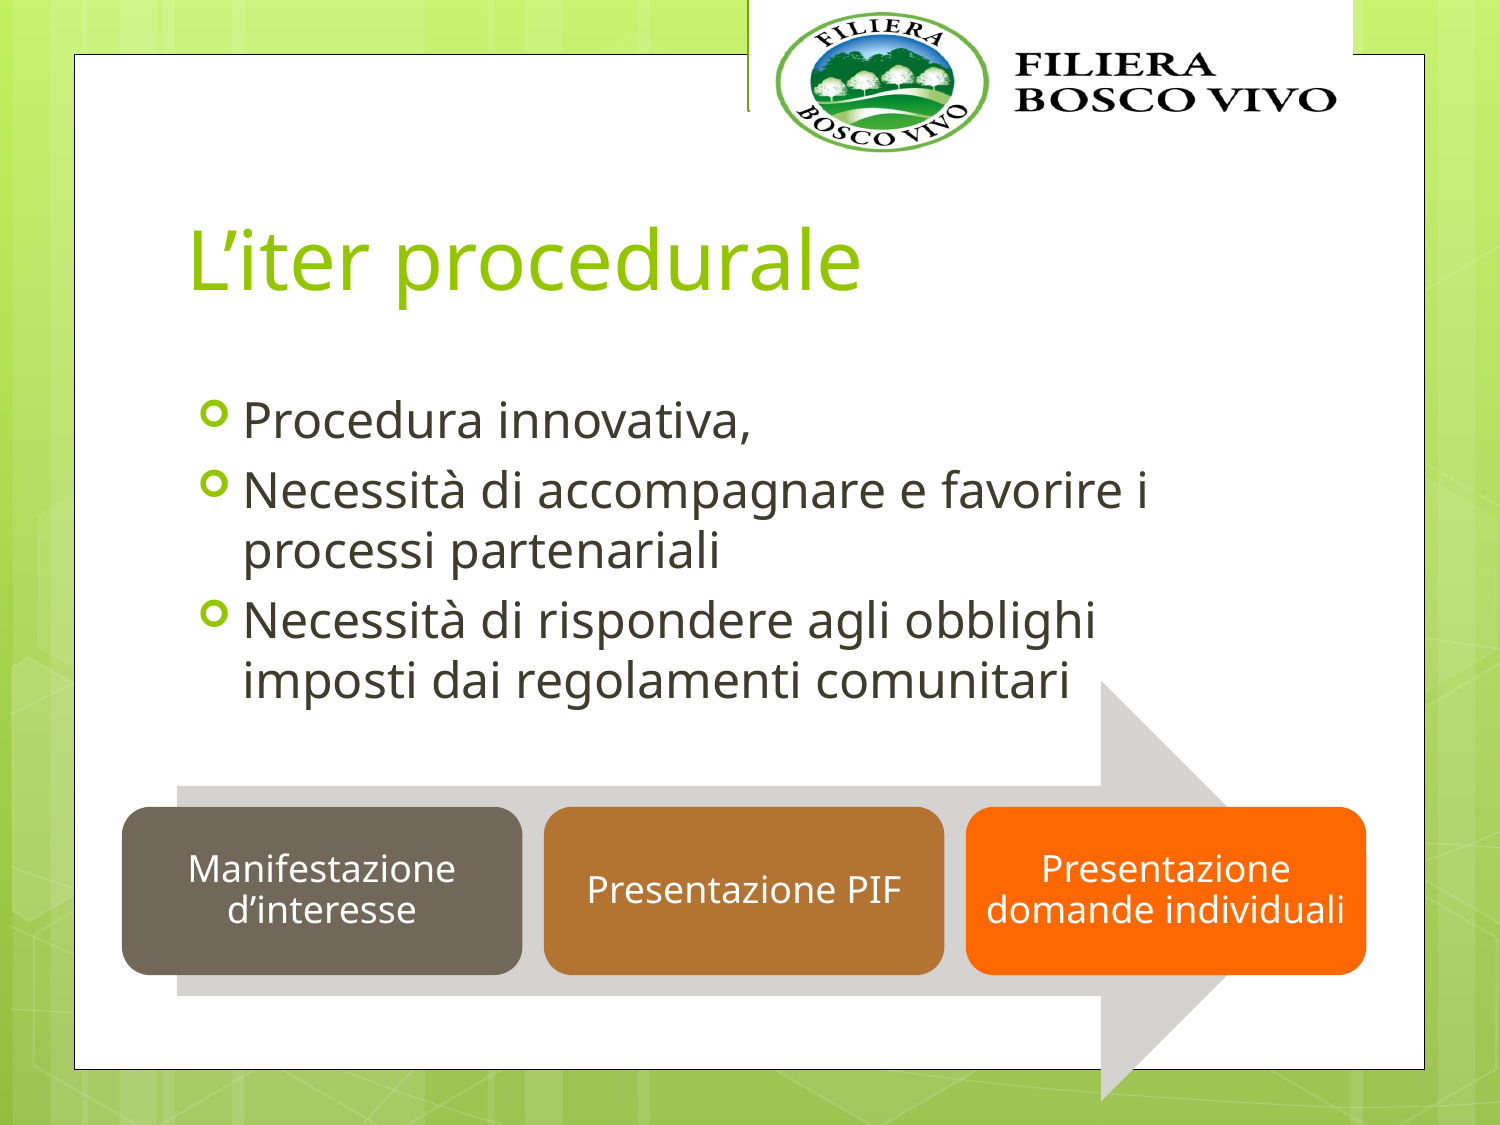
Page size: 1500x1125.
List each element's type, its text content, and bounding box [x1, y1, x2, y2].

title L’iter procedurale [171, 168, 1324, 315]
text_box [76, 680, 1412, 1102]
picture [749, 0, 1353, 162]
list Procedura innovativa, Necessità di accompagnare e favorire i processi partenariali Necessità di rispondere agli obblighi imposti dai regolamenti comunitari [171, 381, 1283, 678]
